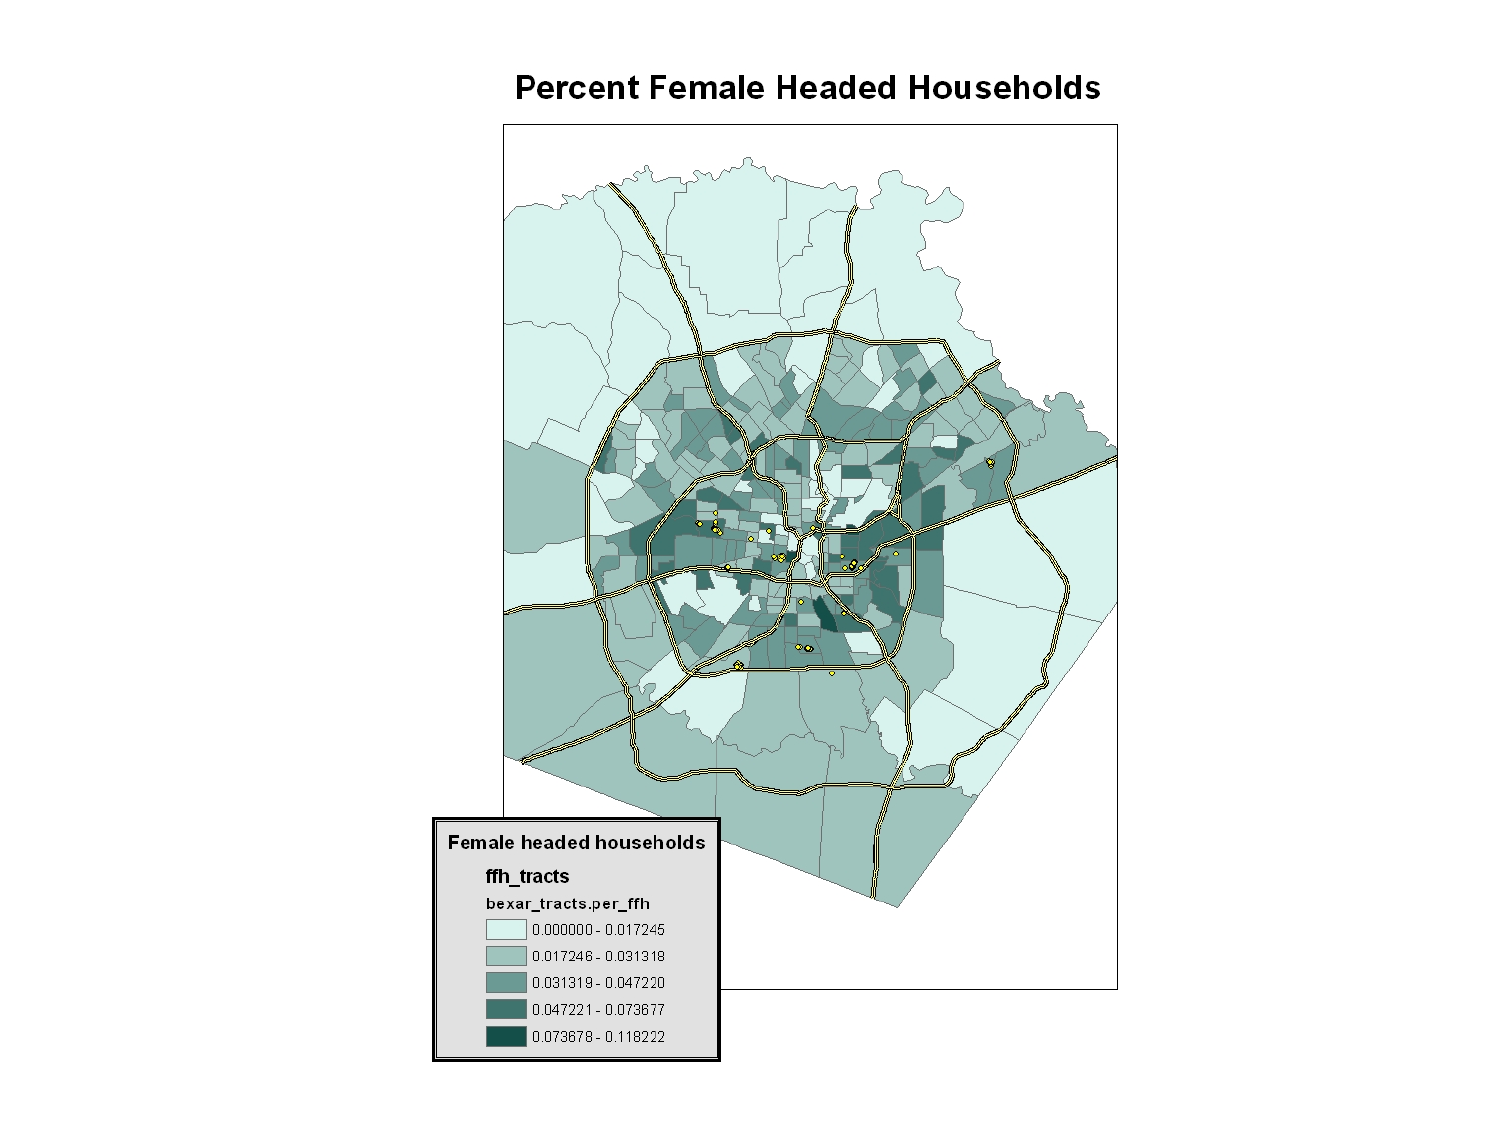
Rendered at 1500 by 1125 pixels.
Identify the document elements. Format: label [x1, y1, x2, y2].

picture [408, 37, 1211, 1076]
